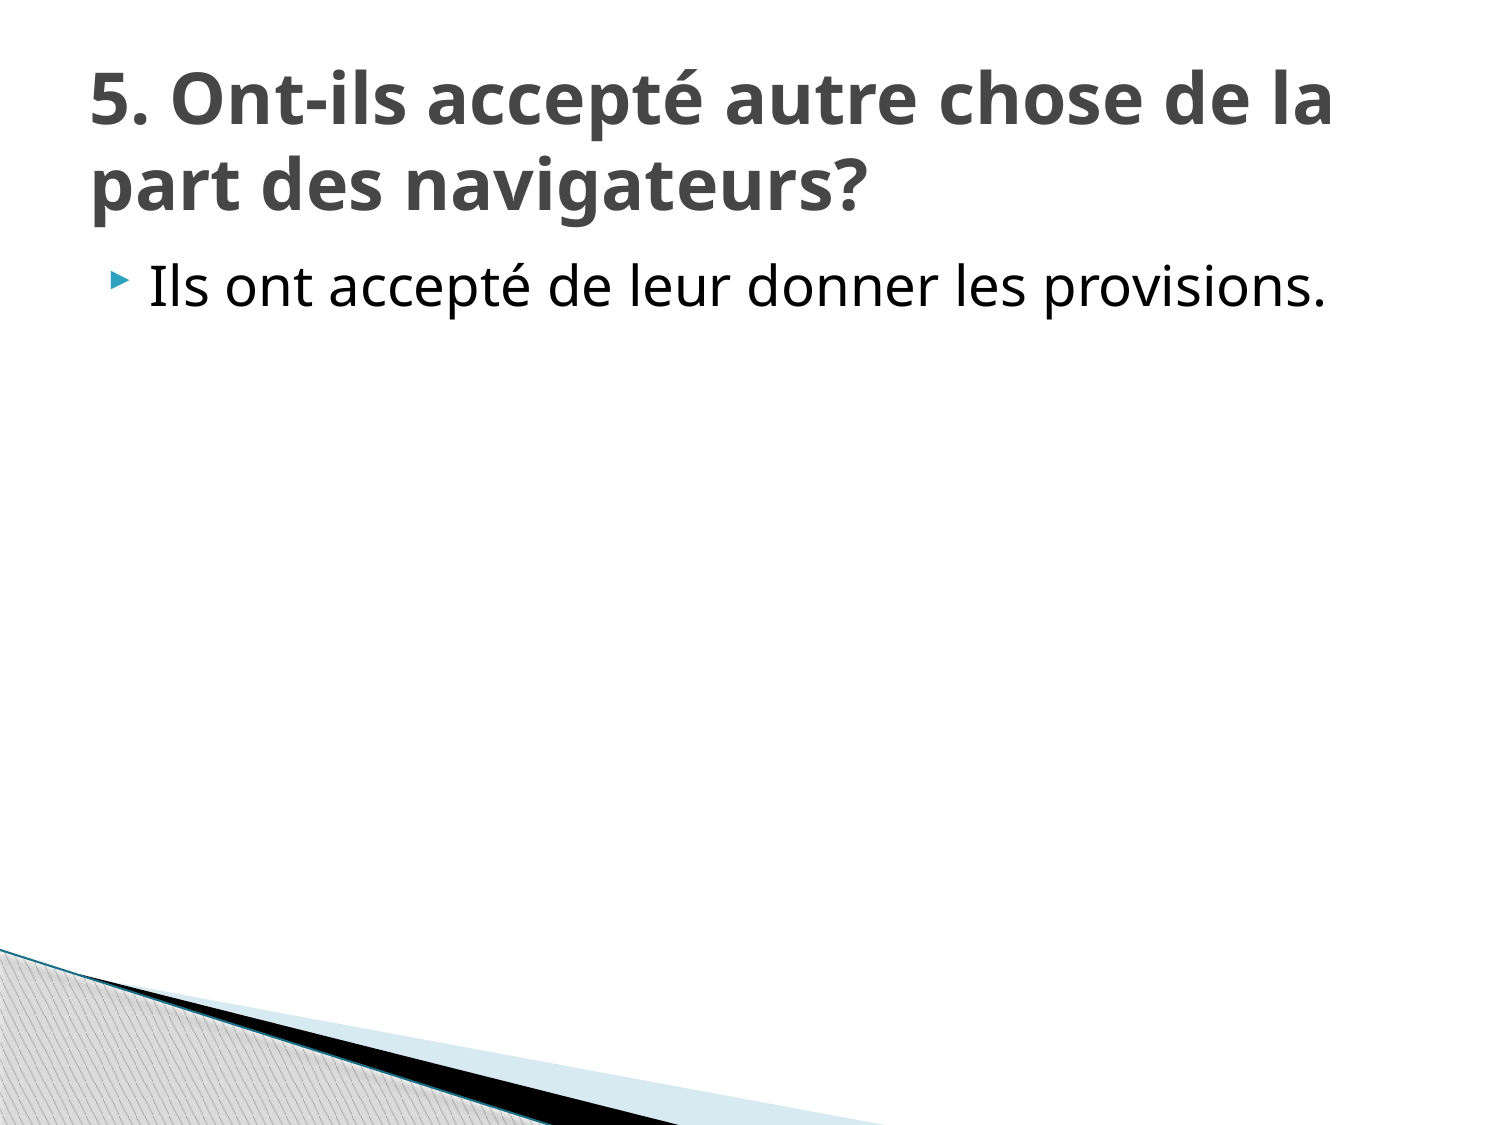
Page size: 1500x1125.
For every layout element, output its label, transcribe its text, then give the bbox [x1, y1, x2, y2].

list Ils ont accepté de leur donner les provisions. [75, 243, 1425, 986]
title 5. Ont-ils accepté autre chose de la part des navigateurs? [75, 45, 1425, 233]
